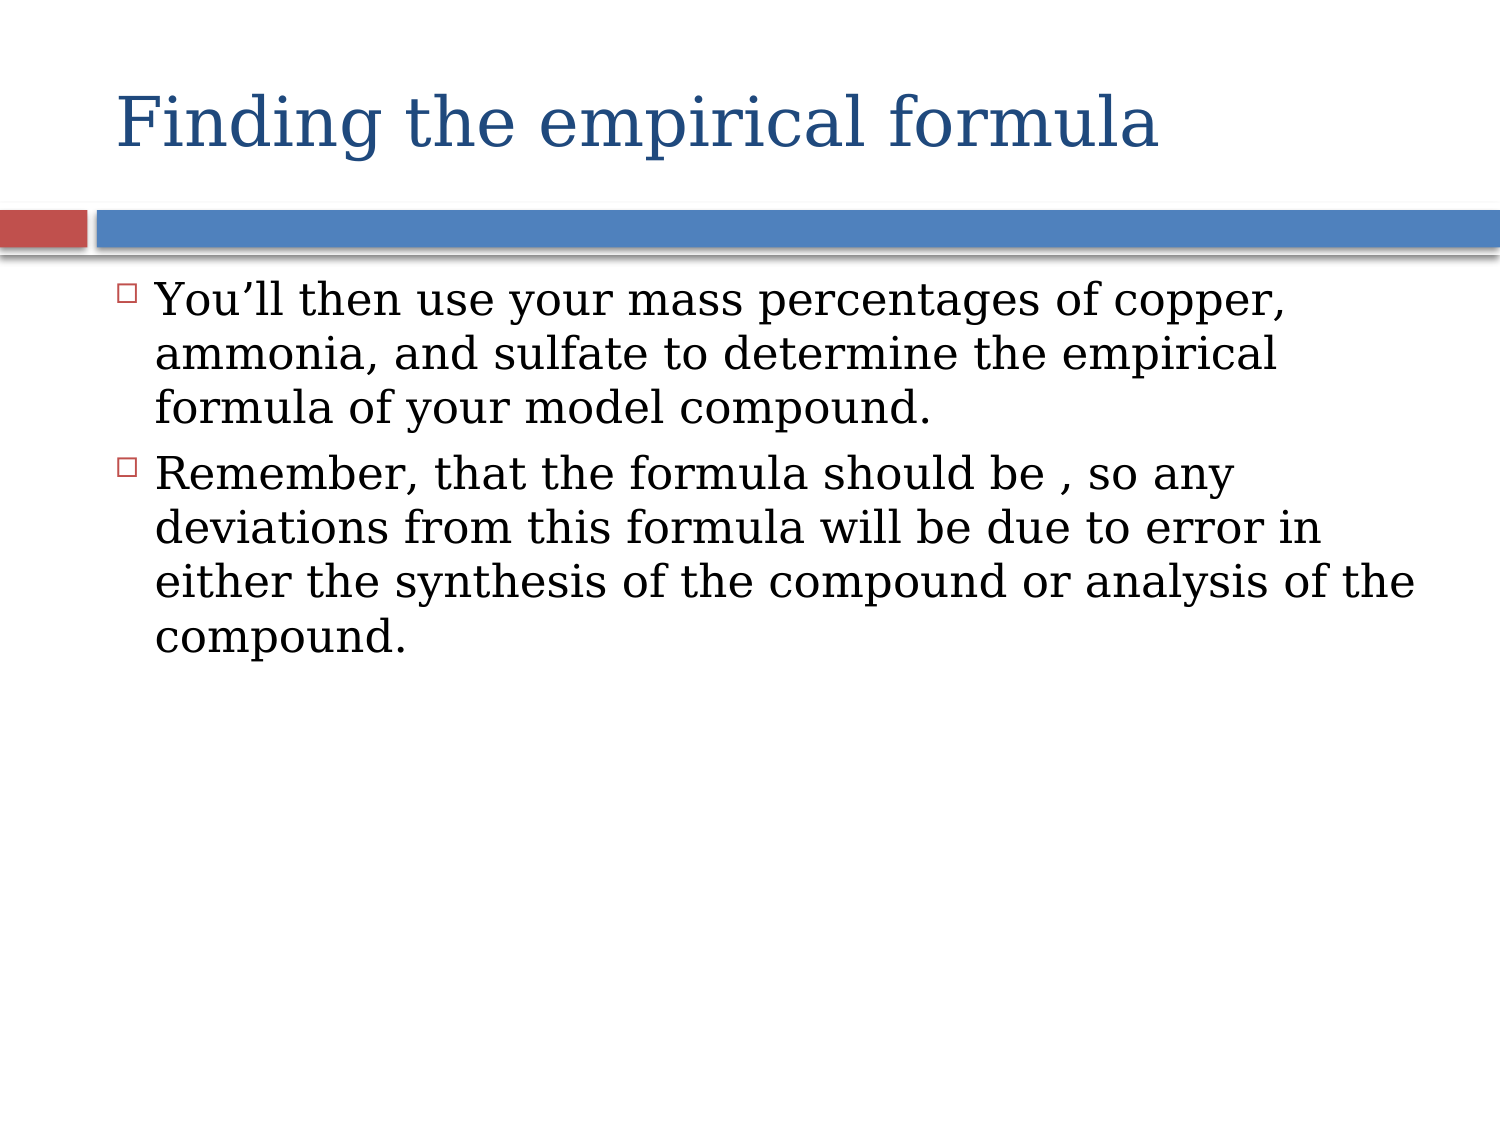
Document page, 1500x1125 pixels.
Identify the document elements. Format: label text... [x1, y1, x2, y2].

title Finding the empirical formula [100, 37, 1438, 200]
